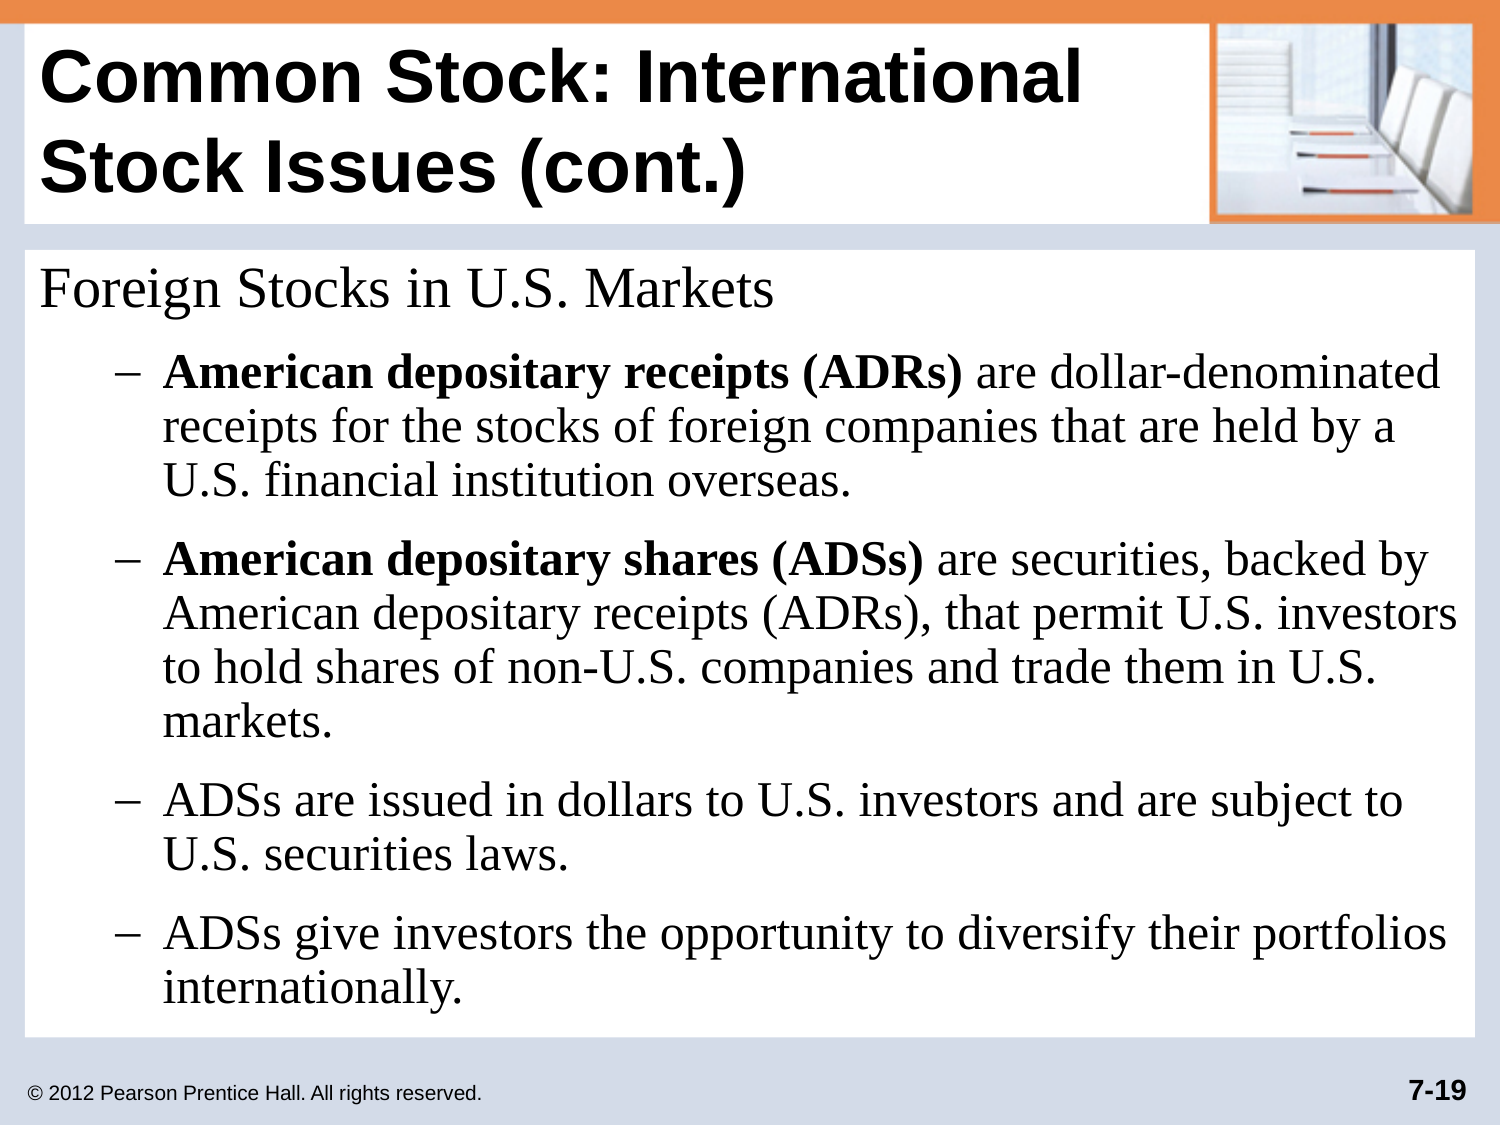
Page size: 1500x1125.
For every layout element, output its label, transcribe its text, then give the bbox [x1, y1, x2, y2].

list Foreign Stocks in U.S. Markets American depositary receipts (ADRs) are dollar-denominated receipts for the stocks of foreign companies that are held by a U.S. financial institution overseas. American depositary shares (ADSs) are securities, backed by American depositary receipts (ADRs), that permit U.S. investors to hold shares of non-U.S. companies and trade them in U.S. markets. ADSs are issued in dollars to U.S. investors and are subject to U.S. securities laws. ADSs give investors the opportunity to diversify their portfolios internationally. [24, 249, 1476, 1013]
picture [0, 0, 1500, 224]
footer © 2012 Pearson Prentice Hall. All rights reserved. [12, 1037, 938, 1113]
title Common Stock: International Stock Issues (cont.) [24, 19, 1201, 216]
slide_number 7-19 [1331, 1038, 1482, 1114]
